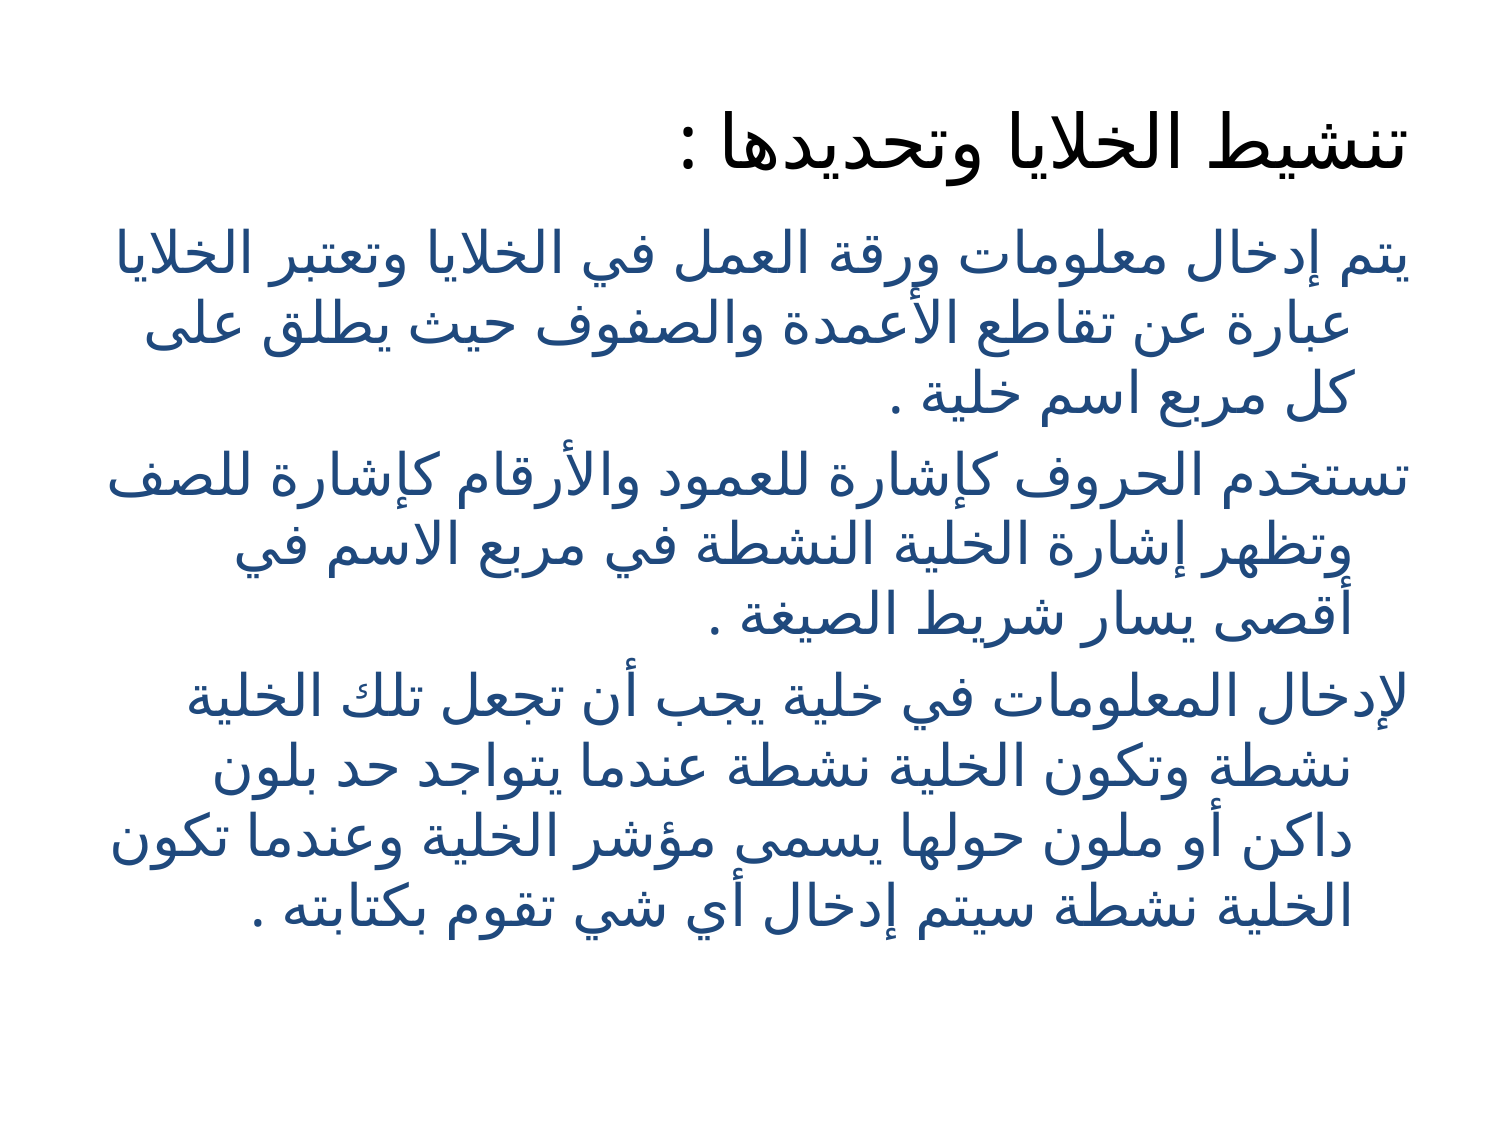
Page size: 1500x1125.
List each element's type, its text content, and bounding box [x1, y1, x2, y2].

list يتم إدخال معلومات ورقة العمل في الخلايا وتعتبر الخلايا عبارة عن تقاطع الأعمدة والصفوف حيث يطلق على كل مربع اسم خلية . تستخدم الحروف كإشارة للعمود والأرقام كإشارة للصف وتظهر إشارة الخلية النشطة في مربع الاسم في أقصى يسار شريط الصيغة . لإدخال المعلومات في خلية يجب أن تجعل تلك الخلية نشطة وتكون الخلية نشطة عندما يتواجد حد بلون داكن أو ملون حولها يسمى مؤشر الخلية وعندما تكون الخلية نشطة سيتم إدخال أي شي تقوم بكتابته . [76, 208, 1427, 951]
title تنشيط الخلايا وتحديدها : [75, 45, 1425, 233]
